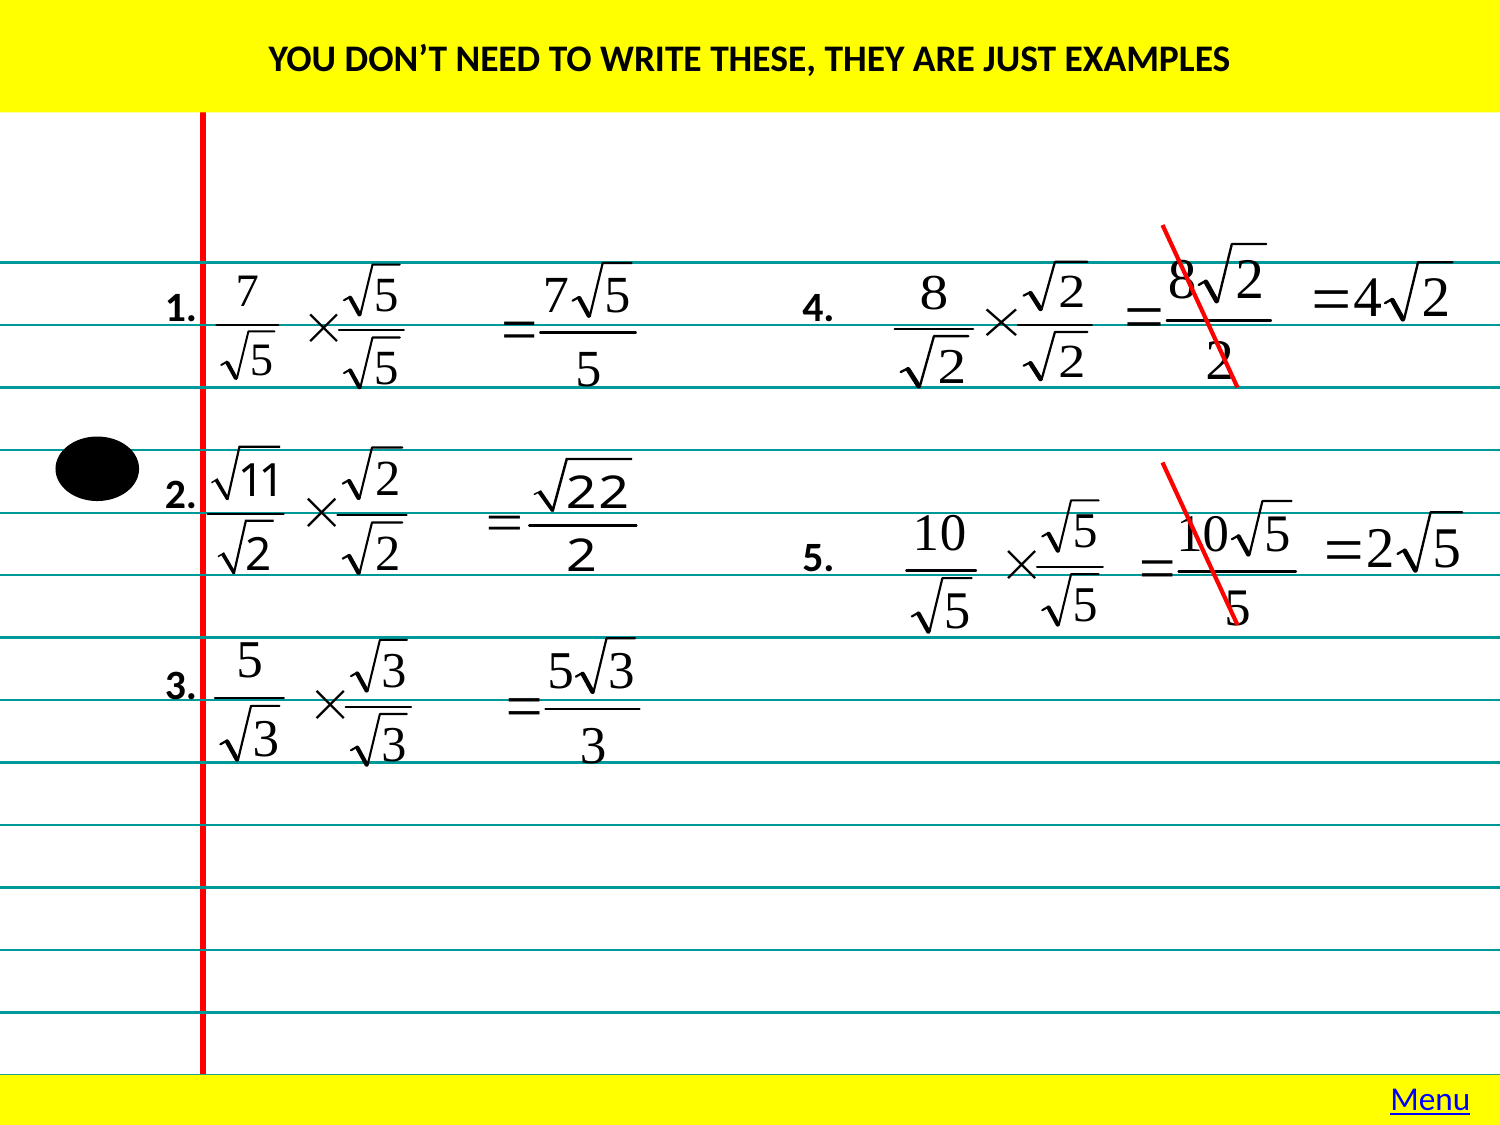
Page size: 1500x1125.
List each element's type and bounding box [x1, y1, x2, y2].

text_box [0, 0, 1500, 1125]
